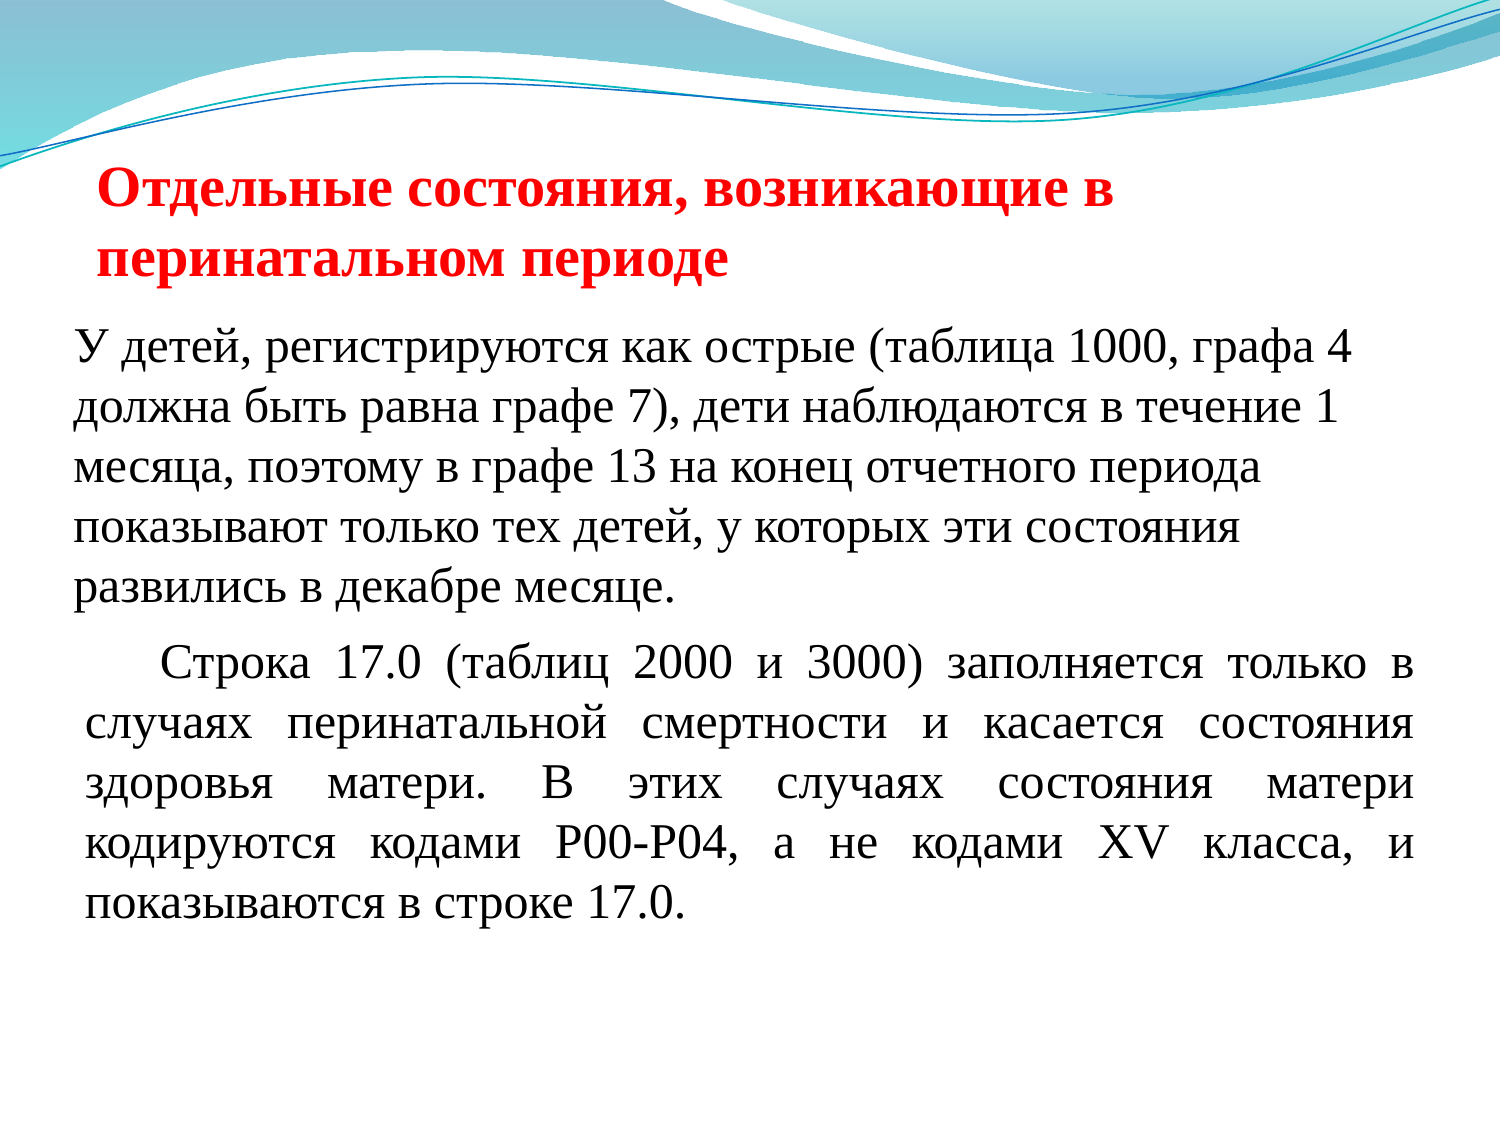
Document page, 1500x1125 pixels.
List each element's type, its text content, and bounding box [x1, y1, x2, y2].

text_box Строка 17.0 (таблиц 2000 и 3000) заполняется только в случаях перинатальной смертности и касается состояния здоровья матери. В этих случаях состояния матери кодируются кодами Р00-Р04, а не кодами XV класса, и показываются в строке 17.0. [70, 621, 1430, 936]
text_box Отдельные состояния, возникающие в перинатальном периоде [82, 140, 1442, 304]
text_box У детей, регистрируются как острые (таблица 1000, графа 4 должна быть равна графе 7), дети наблюдаются в течение 1 месяца, поэтому в графе 13 на конец отчетного периода показывают только тех детей, у которых эти состояния развились в декабре месяце. [58, 304, 1442, 770]
